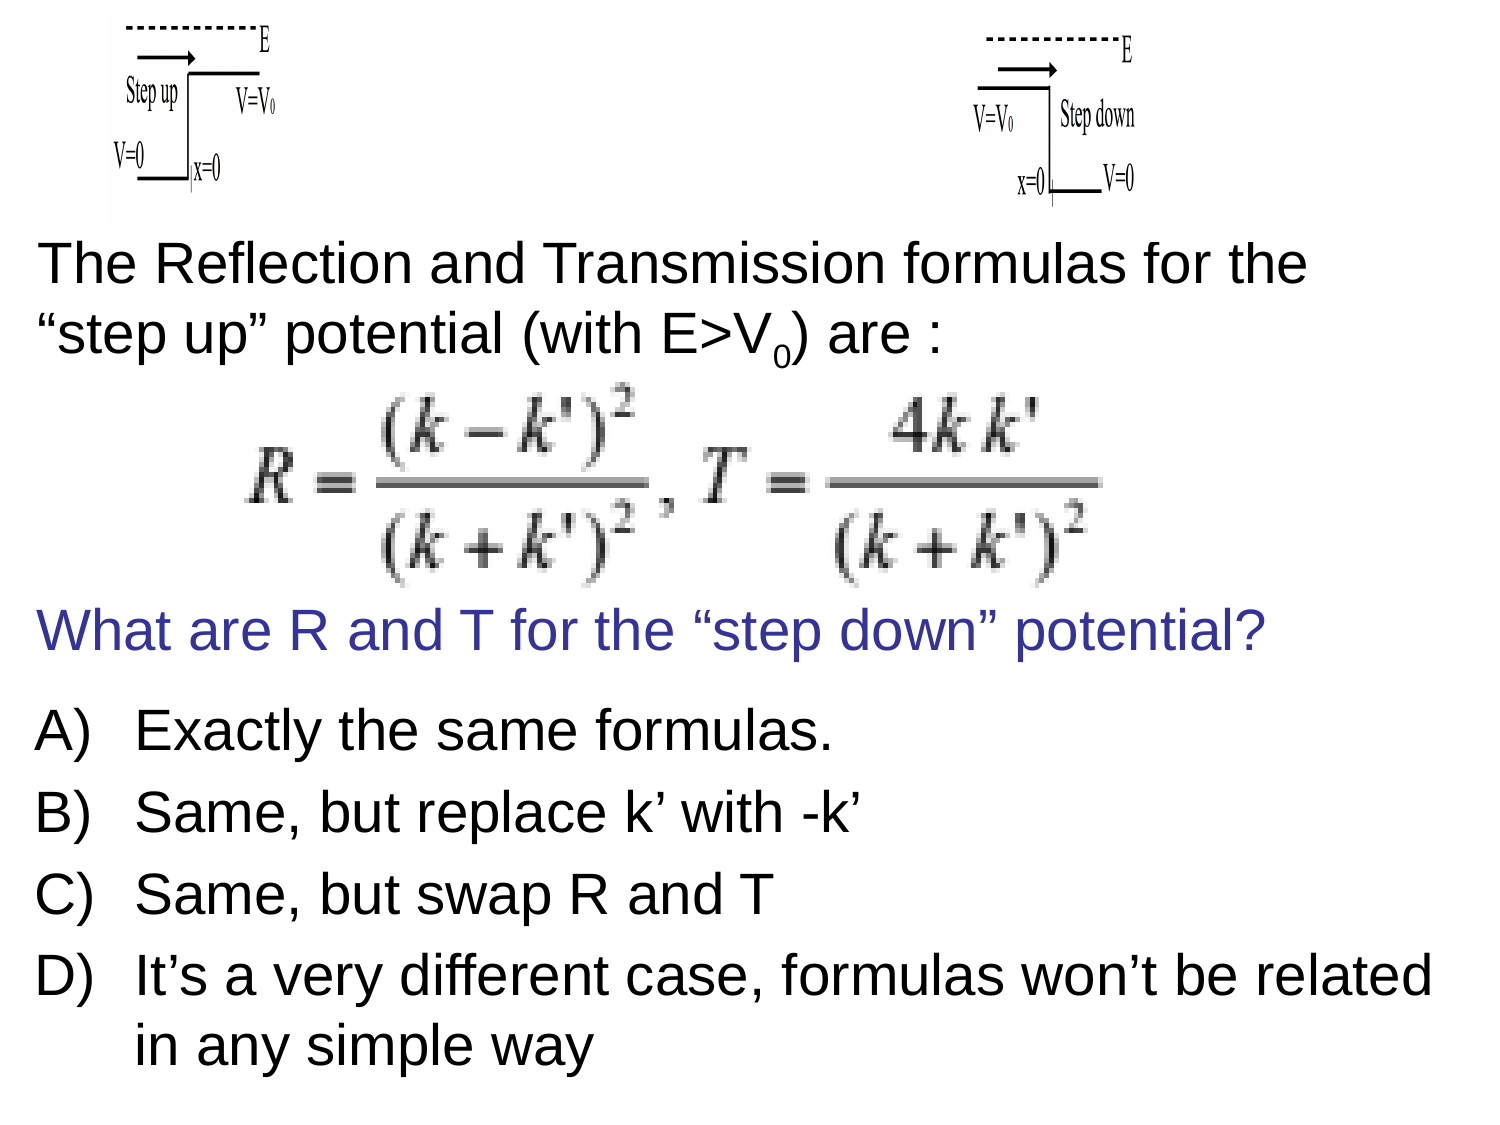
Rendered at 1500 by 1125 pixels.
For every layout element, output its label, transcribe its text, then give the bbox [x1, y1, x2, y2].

list Exactly the same formulas. Same, but replace k’ with -k’ Same, but swap R and T It’s a very different case, formulas won’t be related in any simple way [19, 684, 1475, 1098]
text_box What are R and T for the “step down” potential? [21, 585, 1468, 672]
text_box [108, 15, 539, 227]
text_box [235, 362, 1113, 589]
title The Reflection and Transmission formulas for the “step up” potential (with E>V0) are : [22, 217, 1469, 381]
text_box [967, 27, 1408, 243]
